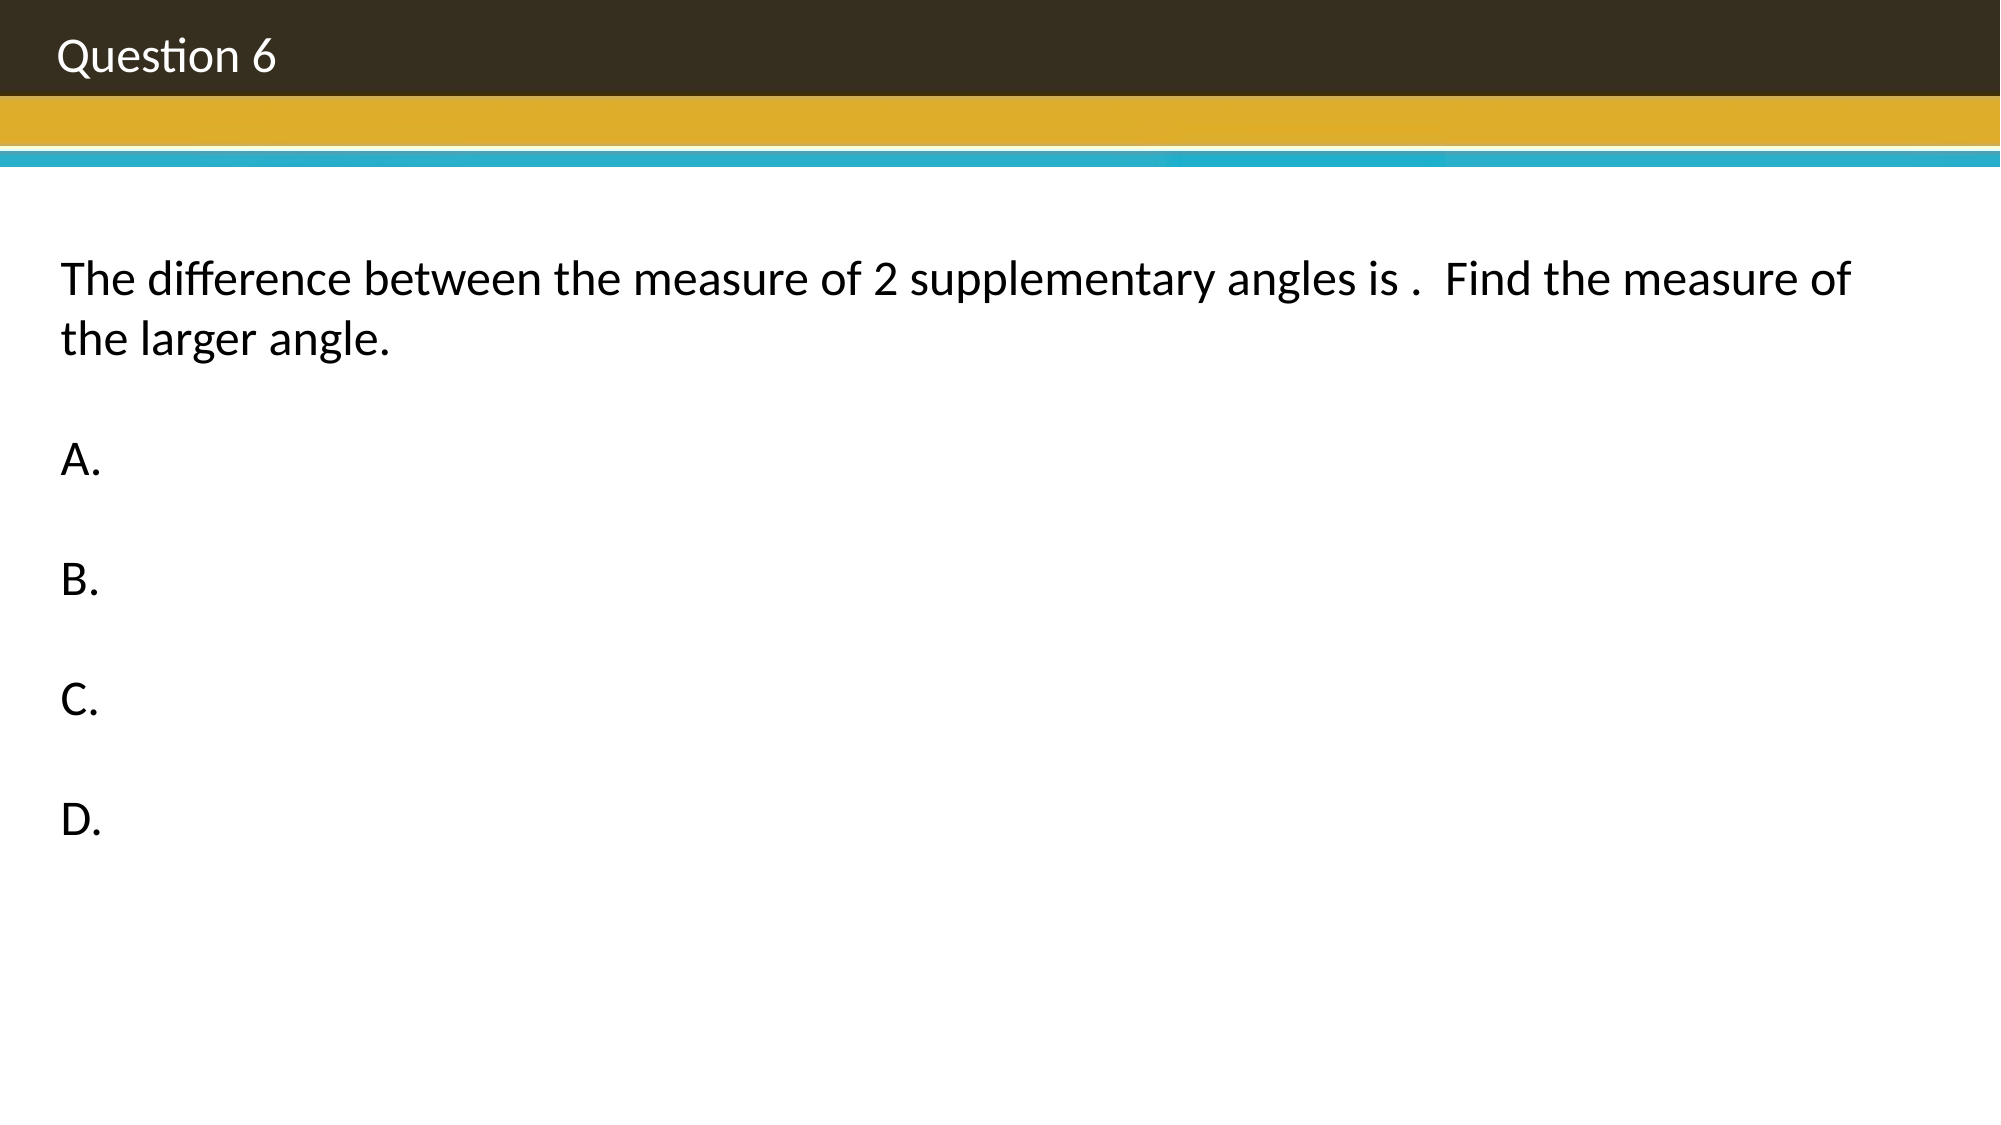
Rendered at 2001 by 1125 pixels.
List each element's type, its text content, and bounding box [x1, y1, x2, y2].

picture [0, 0, 2000, 167]
text_box Question 6 [41, 14, 293, 90]
